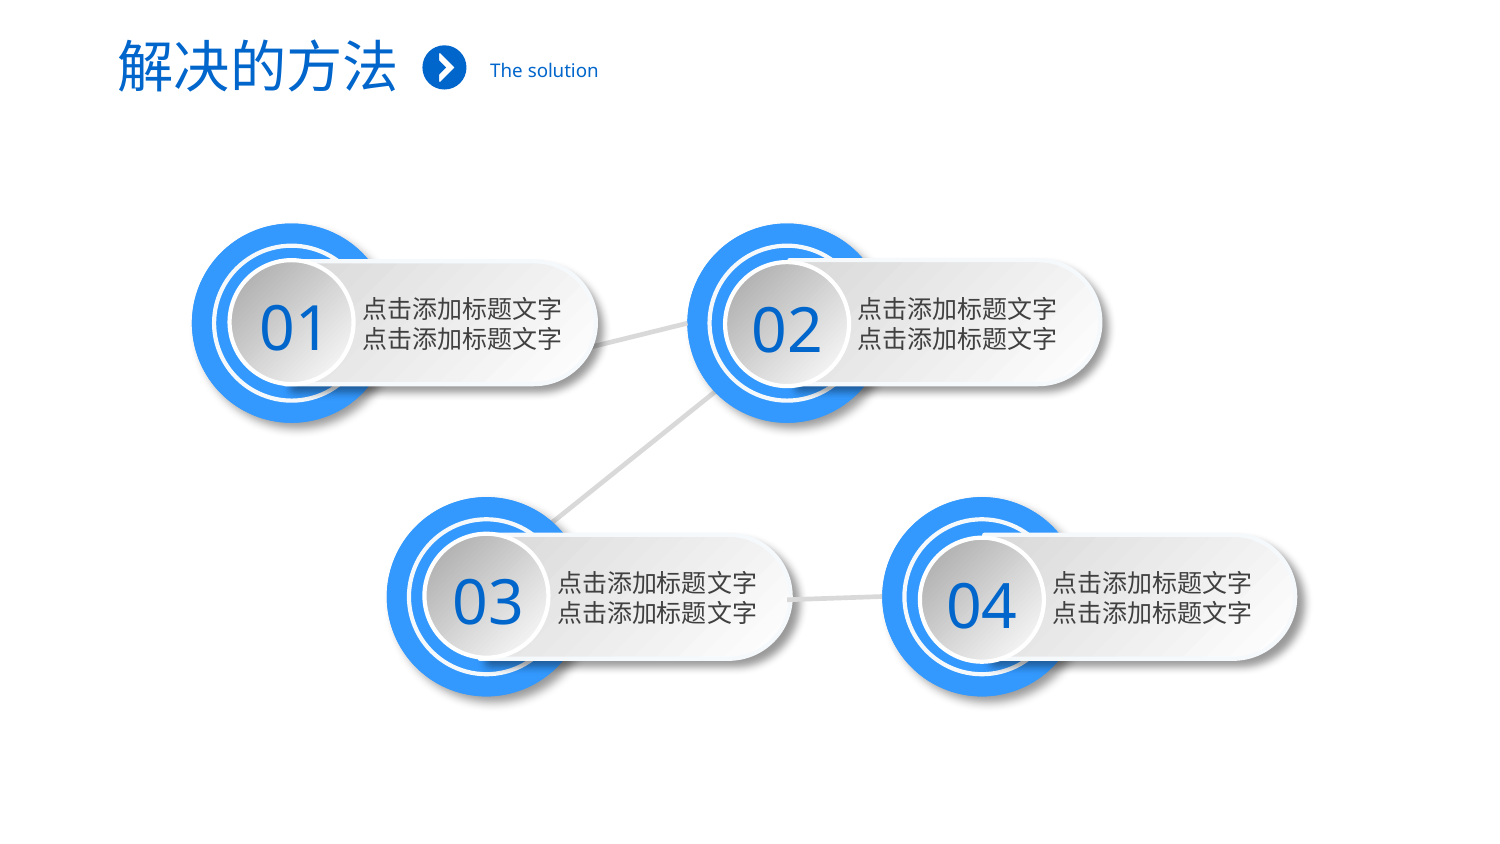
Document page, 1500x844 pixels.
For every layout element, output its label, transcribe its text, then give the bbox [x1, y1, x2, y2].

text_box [724, 261, 850, 387]
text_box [85, 23, 758, 107]
text_box [891, 258, 1103, 387]
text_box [229, 259, 354, 385]
text_box [591, 533, 793, 661]
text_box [786, 595, 876, 600]
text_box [536, 377, 733, 536]
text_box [919, 537, 1045, 662]
text_box 点击添加标题文字 点击添加标题文字 [891, 286, 1073, 361]
text_box [1086, 532, 1298, 661]
text_box 点击添加标题文字 点击添加标题文字 [1086, 559, 1268, 635]
text_box [396, 259, 598, 387]
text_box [424, 533, 549, 658]
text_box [687, 223, 887, 423]
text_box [191, 223, 392, 423]
text_box 点击添加标题文字 点击添加标题文字 [591, 559, 773, 635]
text_box 点击添加标题文字 点击添加标题文字 [396, 286, 578, 361]
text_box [386, 496, 587, 697]
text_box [882, 496, 1082, 697]
